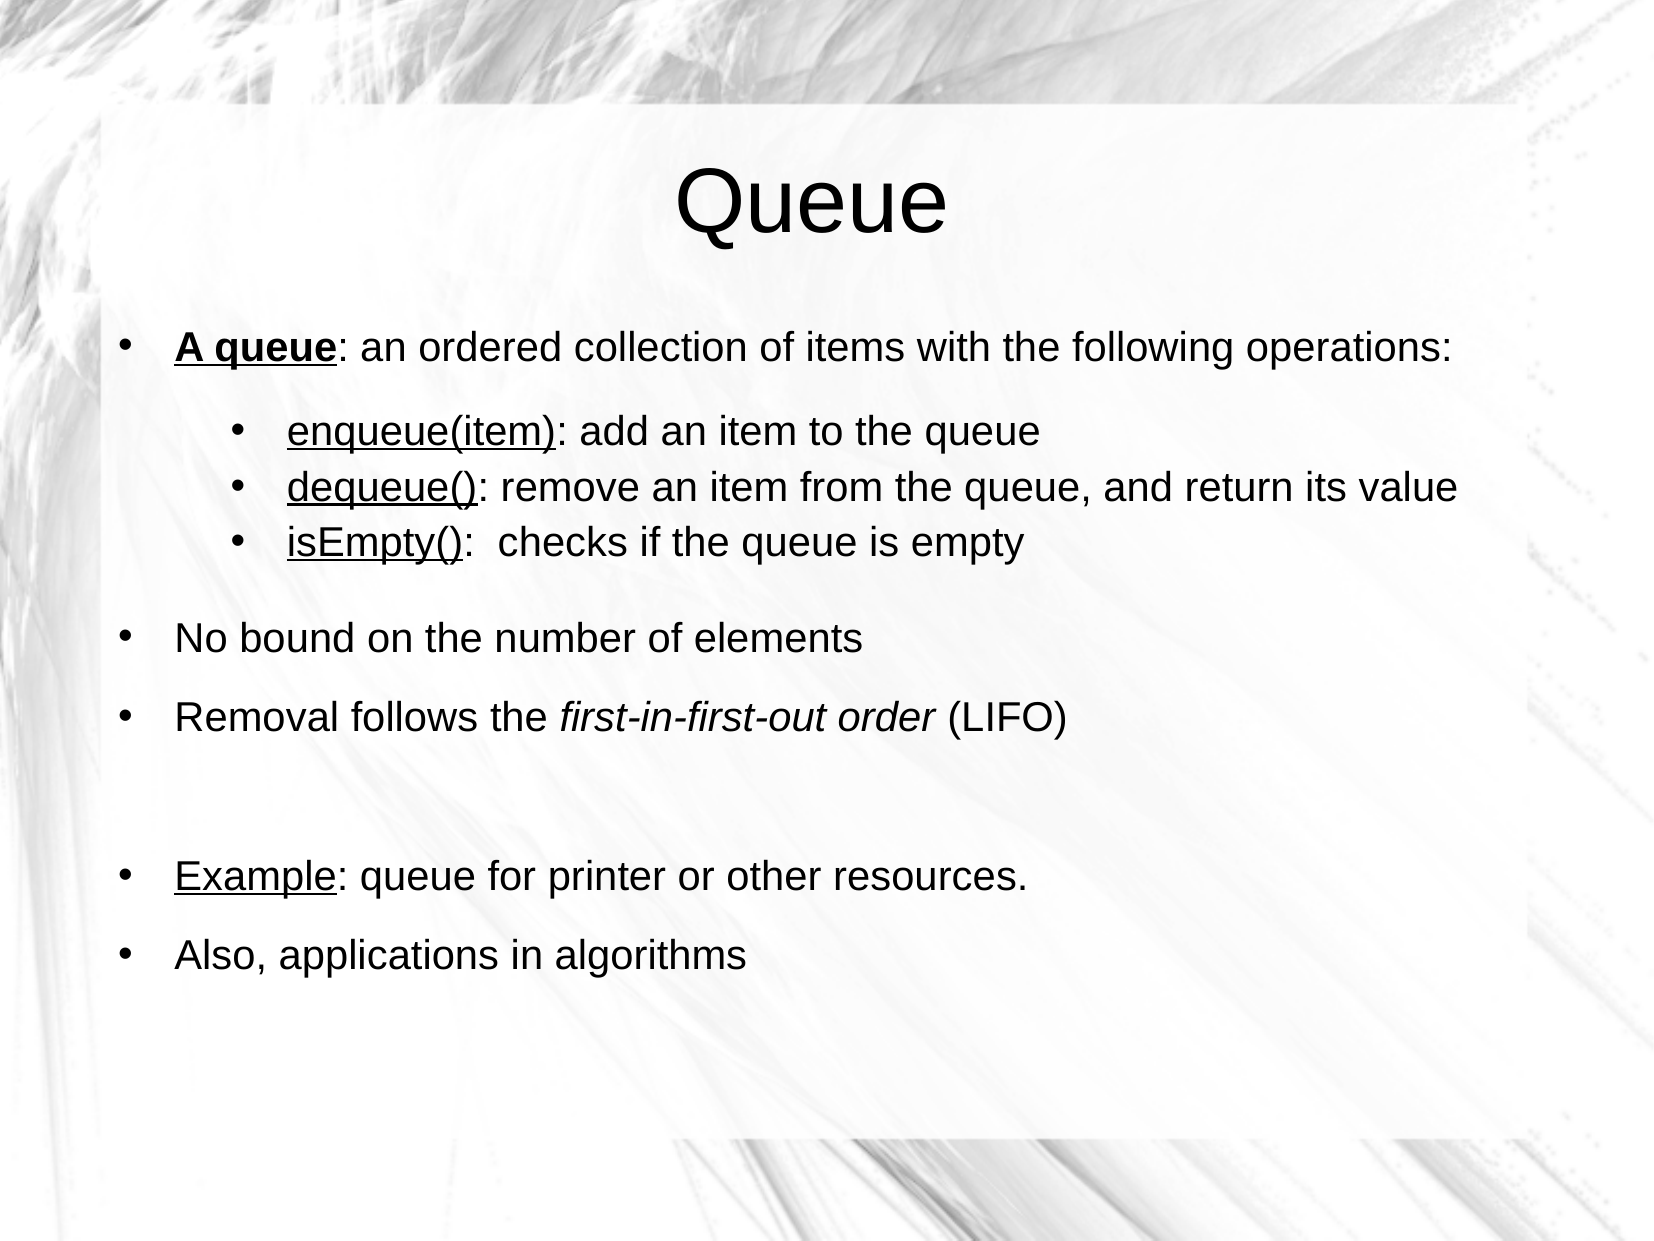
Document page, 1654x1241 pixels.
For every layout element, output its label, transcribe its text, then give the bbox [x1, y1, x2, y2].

title Queue [118, 112, 1506, 281]
list A queue: an ordered collection of items with the following operations: enqueue(item): add an item to the queue dequeue(): remove an item from the queue, and return its value isEmpty(): checks if the queue is empty No bound on the number of elements Removal follows the first-in-first-out order (LIFO) Example: queue for printer or other resources. Also, applications in algorithms [118, 319, 1571, 1102]
picture [0, 0, 1654, 1241]
